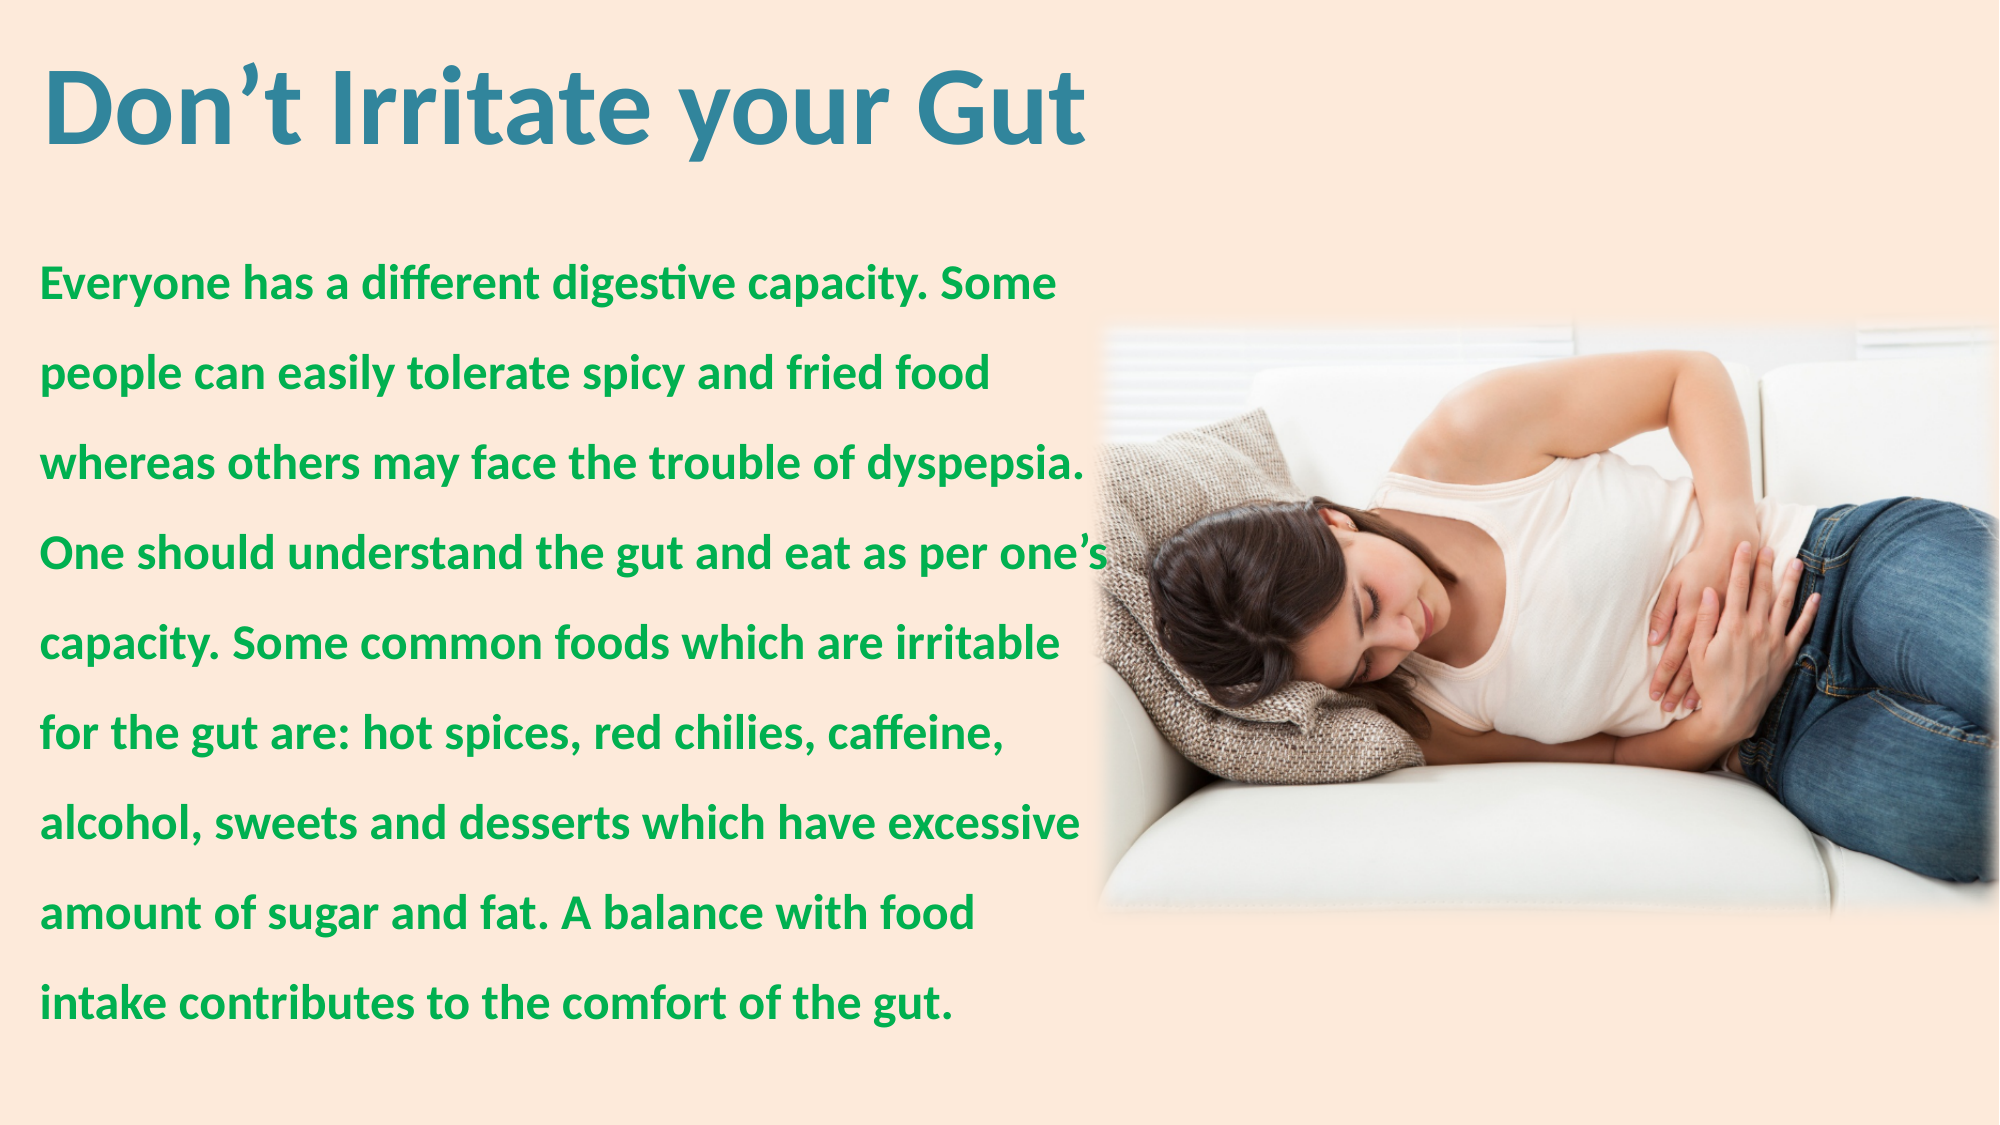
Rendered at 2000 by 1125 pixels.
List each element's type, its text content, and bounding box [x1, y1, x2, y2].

text_box Everyone has a different digestive capacity. Some people can easily tolerate spicy and fried food whereas others may face the trouble of dyspepsia. One should understand the gut and eat as per one’s capacity. Some common foods which are irritable for the gut are: hot spices, red chilies, caffeine, alcohol, sweets and desserts which have excessive amount of sugar and fat. A balance with food intake contributes to the comfort of the gut. [24, 212, 1125, 1038]
picture [1086, 307, 2000, 926]
text_box Don’t Irritate your Gut [28, 24, 1104, 175]
